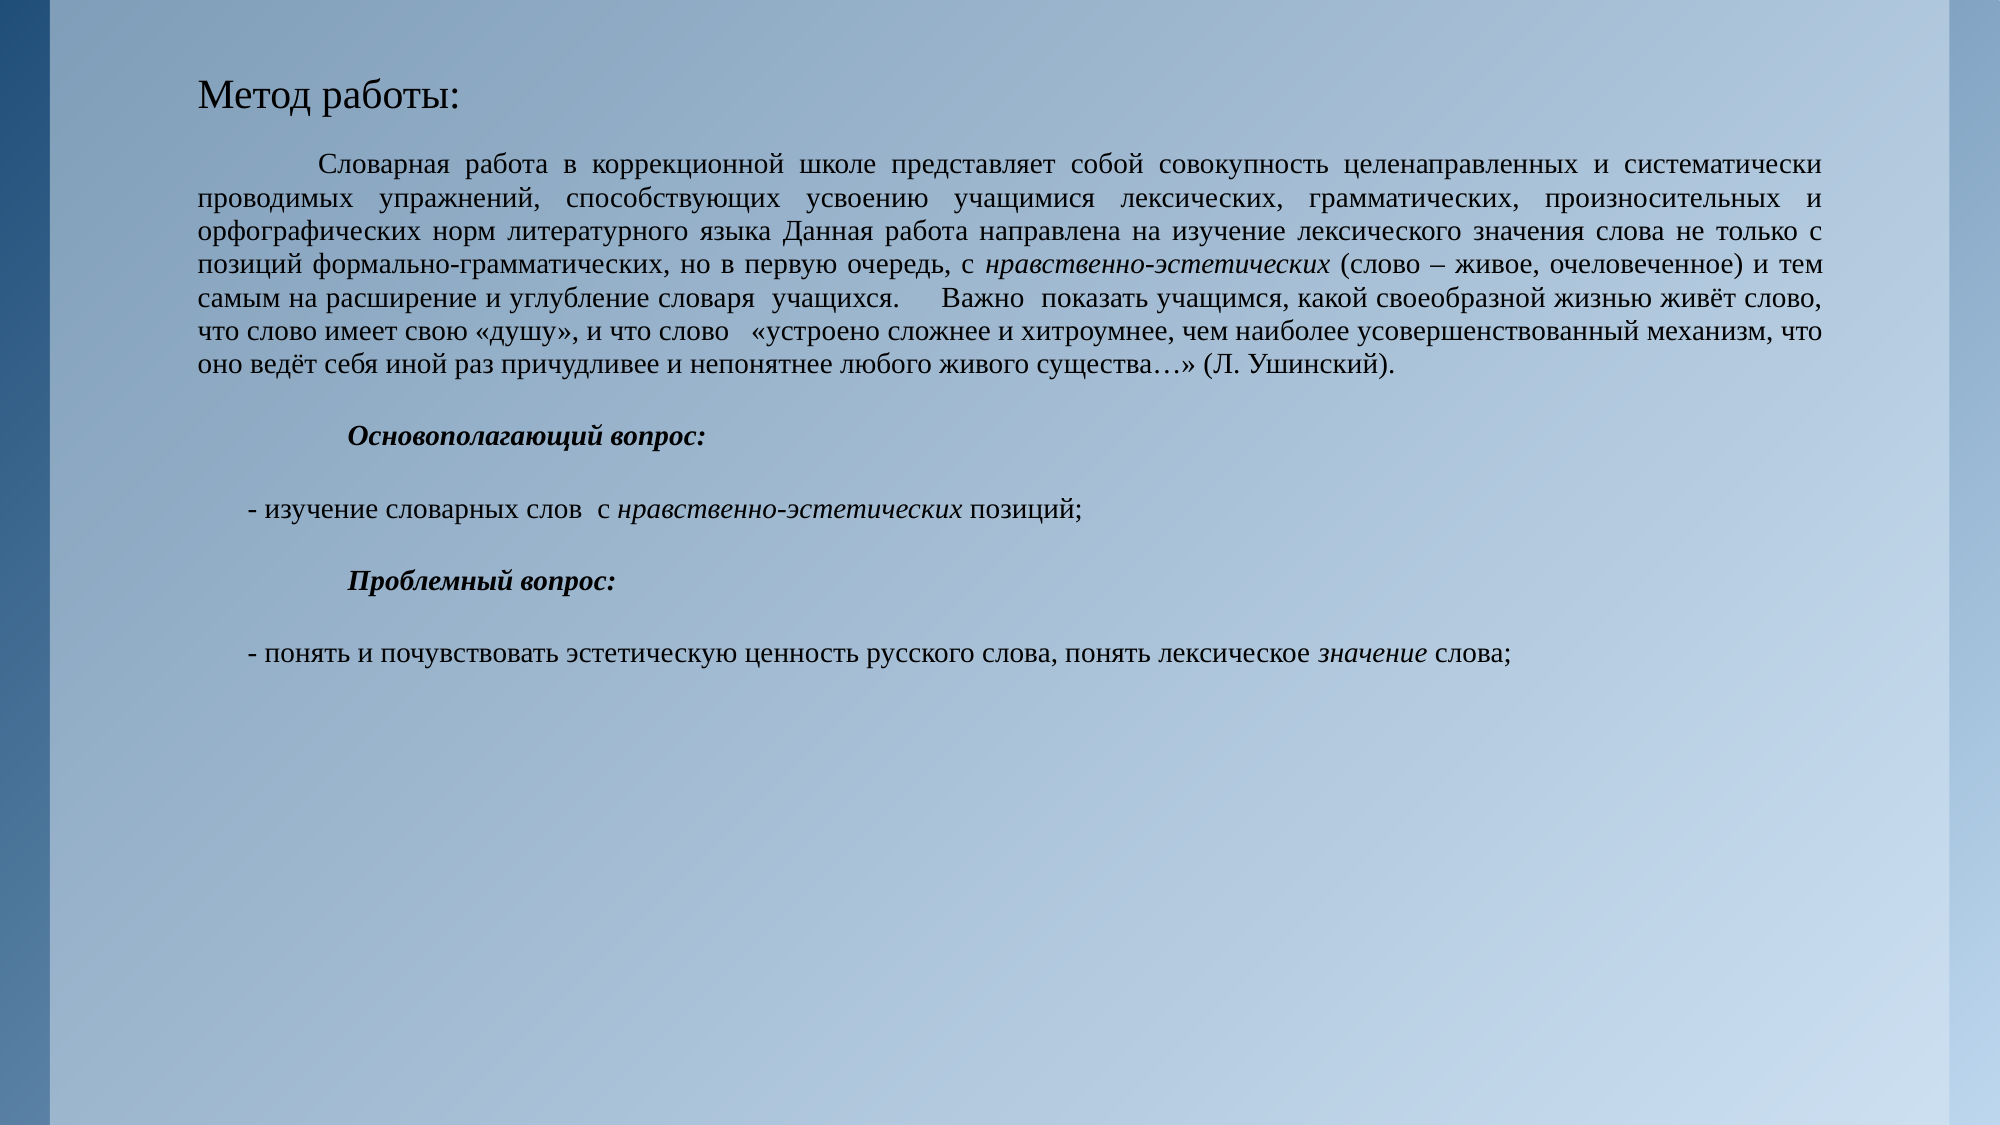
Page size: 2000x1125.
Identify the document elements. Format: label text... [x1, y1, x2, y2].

list Словарная работа в коррекционной школе представляет собой совокупность целенаправленных и систематически проводимых упражнений, способствующих усвоению учащимися лексических, грамматических, произносительных и орфографических норм литературного языка Данная работа направлена на изучение лексического значения слова не только с позиций формально-грамматических, но в первую очередь, с нравственно-эстетических (слово – живое, очеловеченное) и тем самым на расширение и углубление словаря учащихся. Важно показать учащимся, какой своеобразной жизнью живёт слово, что слово имеет свою «душу», и что слово «устроено сложнее и хитроумнее, чем наиболее усовершенствованный механизм, что оно ведёт себя иной раз причудливее и непонятнее любого живого существа…» (Л. Ушинский). Основополагающий вопрос: - изучение словарных слов с нравственно-эстетических позиций; Проблемный вопрос: - понять и почувствовать эстетическую ценность русского слова, понять лексическое значение слова; [177, 137, 1844, 1083]
title Метод работы: [177, 0, 1844, 137]
